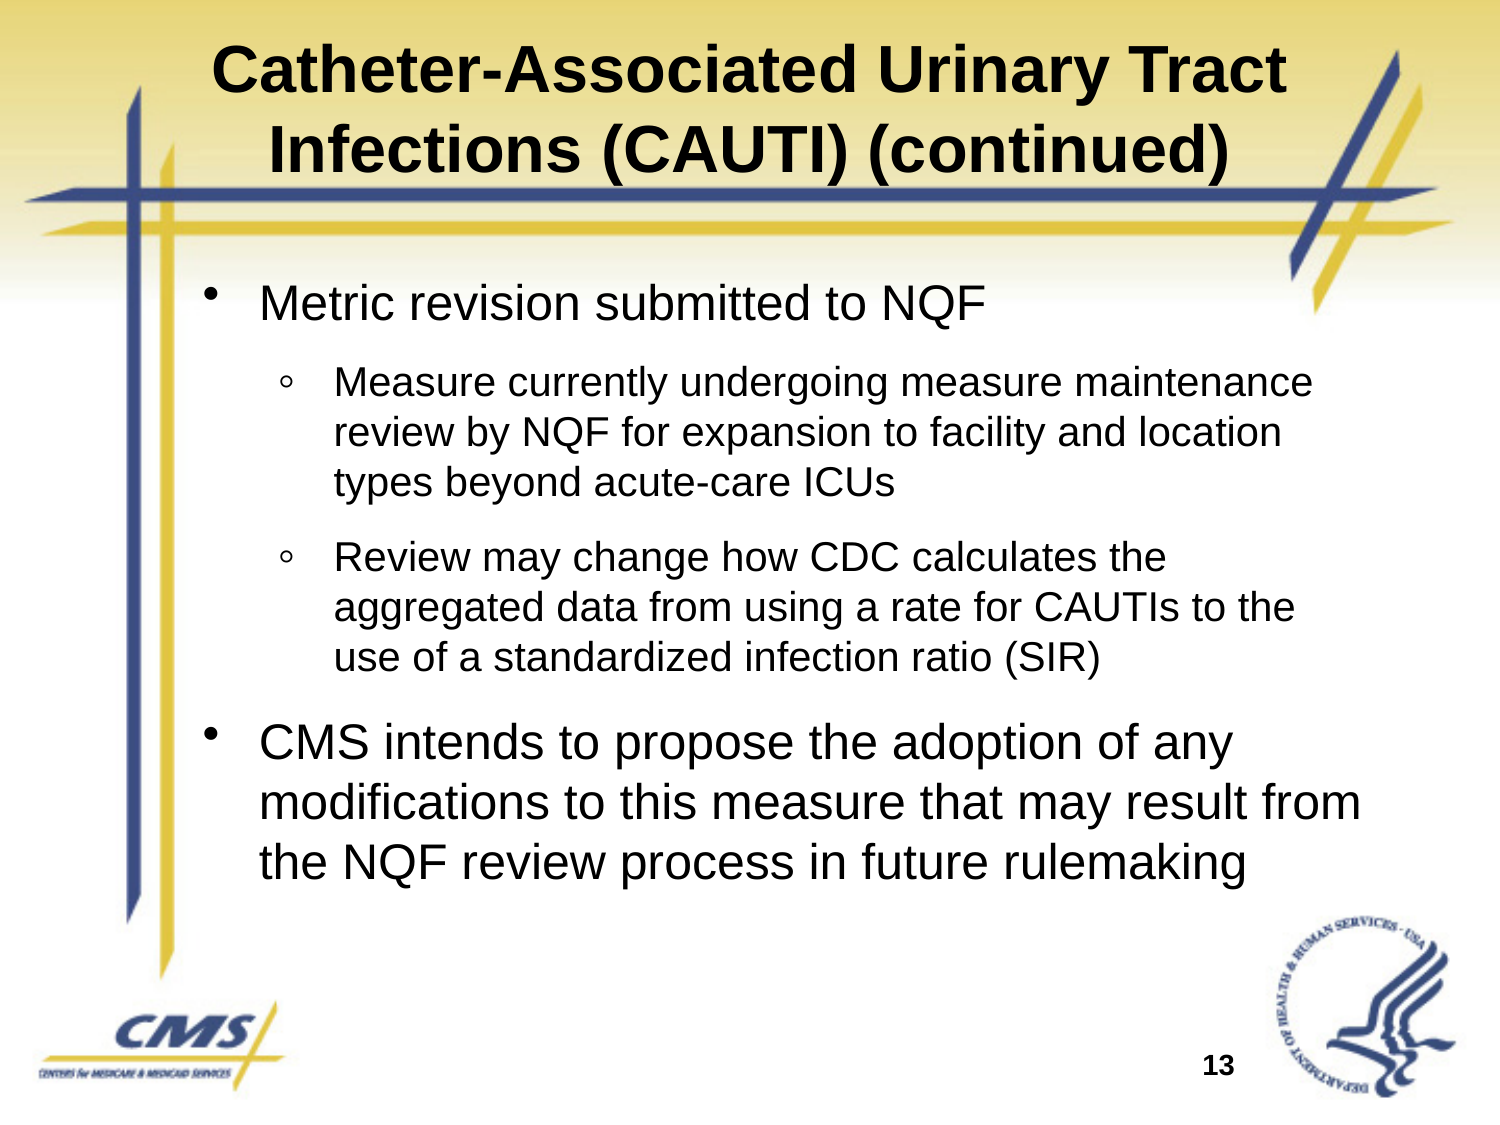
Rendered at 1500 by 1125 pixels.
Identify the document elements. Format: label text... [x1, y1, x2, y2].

picture [0, 0, 1500, 1125]
list Metric revision submitted to NQF Measure currently undergoing measure maintenance review by NQF for expansion to facility and location types beyond acute-care ICUs Review may change how CDC calculates the aggregated data from using a rate for CAUTIs to the use of a standardized infection ratio (SIR) CMS intends to propose the adoption of any modifications to this measure that may result from the NQF review process in future rulemaking [187, 262, 1388, 988]
title Catheter-Associated Urinary Tract Infections (CAUTI) (continued) [112, 12, 1388, 201]
